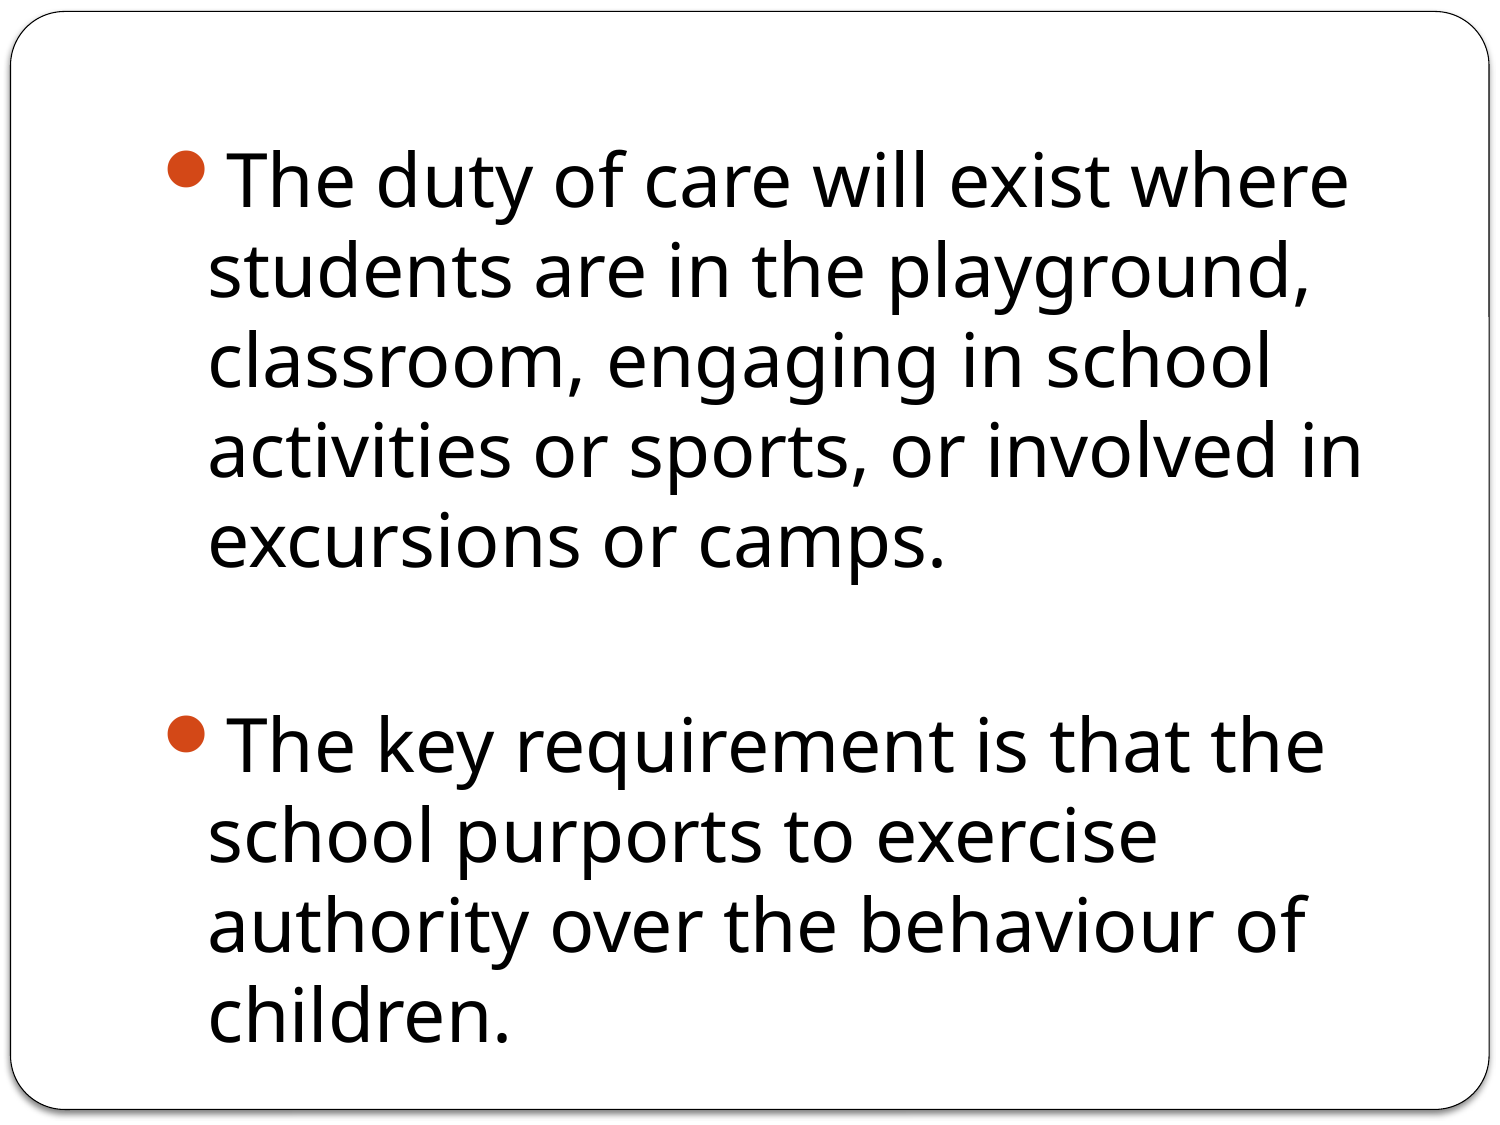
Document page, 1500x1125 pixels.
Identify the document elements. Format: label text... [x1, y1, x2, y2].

title What is a duty of care? [150, 45, 1425, 233]
list The duty of care will exist where students are in the playground, classroom, engaging in school activities or sports, or involved in excursions or camps. The key requirement is that the school purports to exercise authority over the behaviour of children. [147, 125, 1423, 876]
